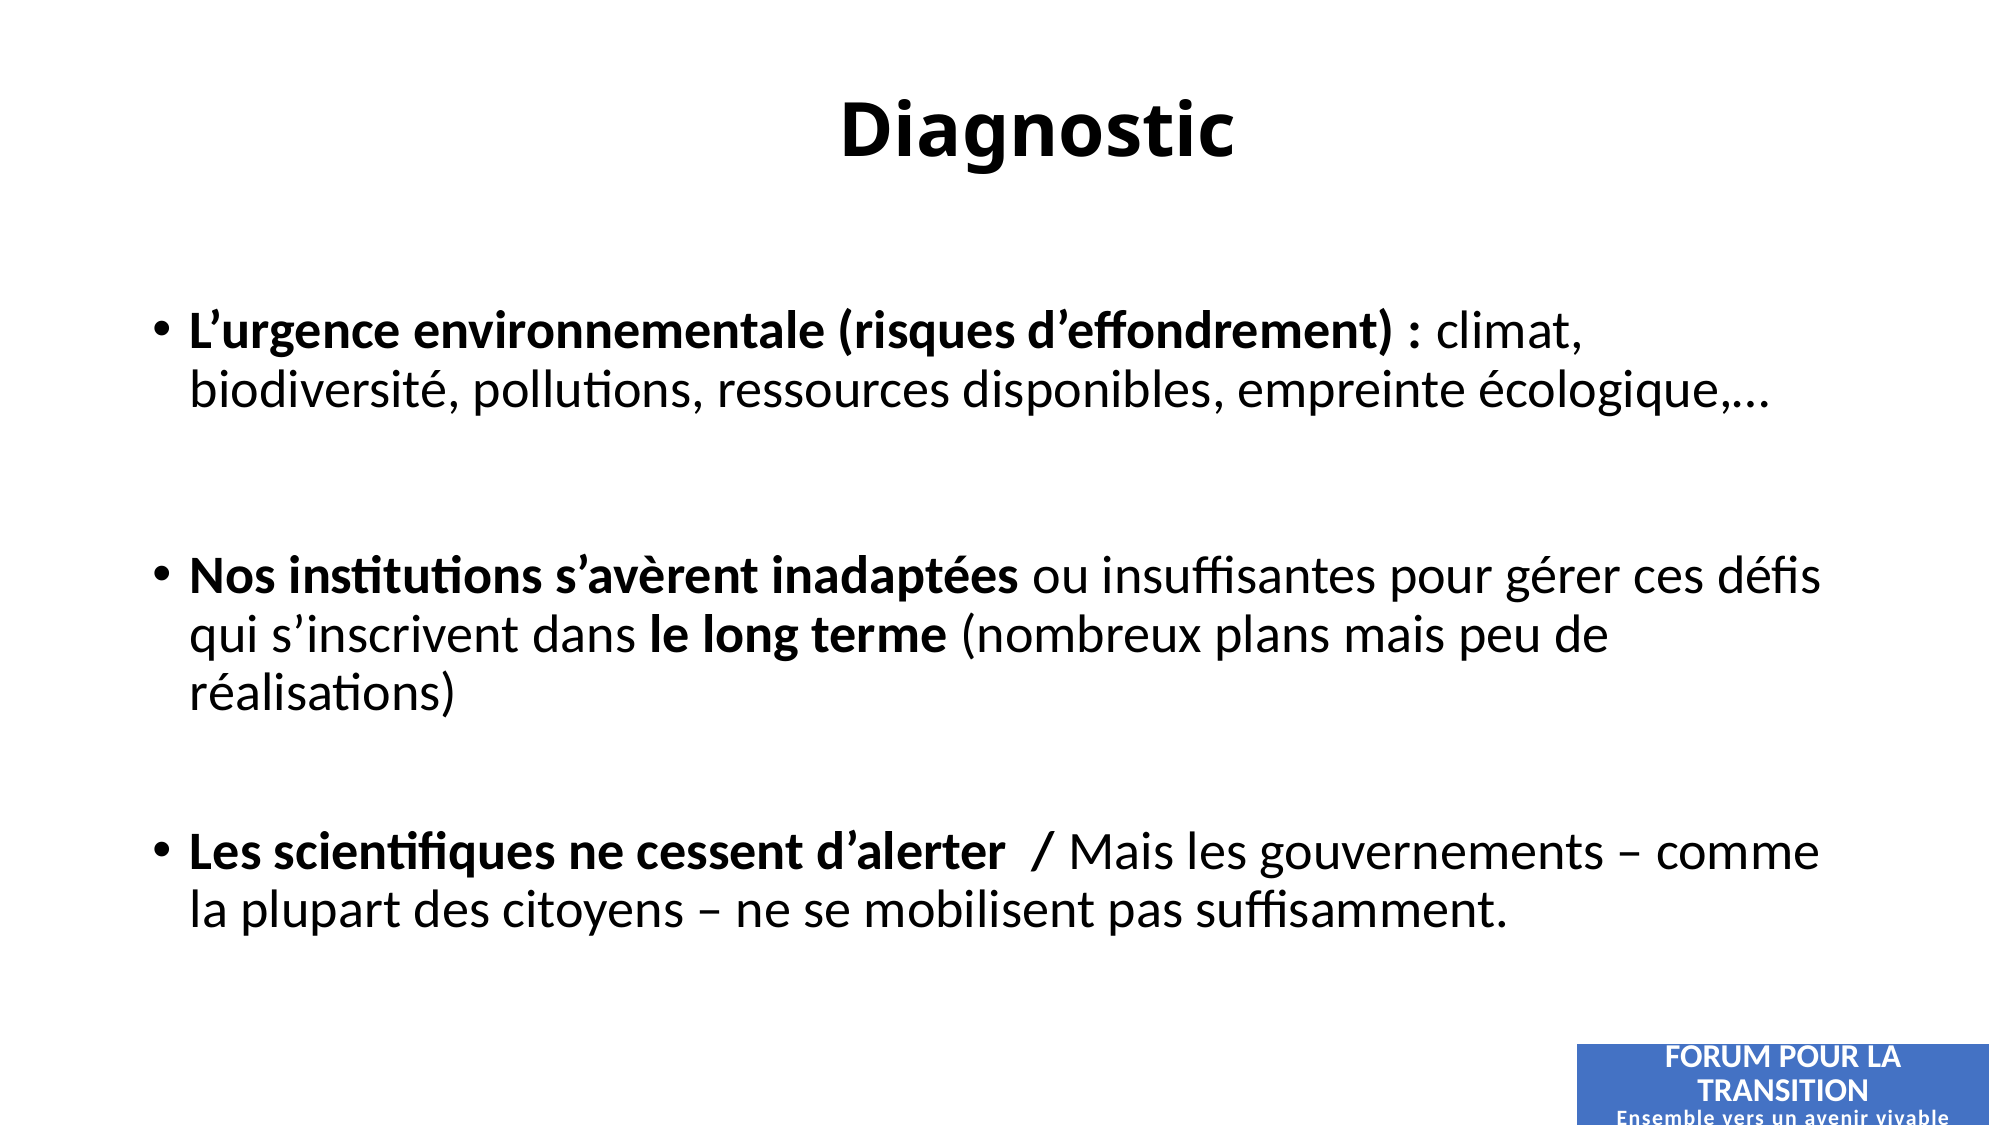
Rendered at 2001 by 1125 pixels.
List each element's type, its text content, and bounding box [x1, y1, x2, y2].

title Diagnostic [523, 59, 1410, 203]
list L’urgence environnementale (risques d’effondrement) : climat, biodiversité, pollutions, ressources disponibles, empreinte écologique,… Nos institutions s’avèrent inadaptées ou insuffisantes pour gérer ces défis qui s’inscrivent dans le long terme (nombreux plans mais peu de réalisations) Les scientifiques ne cessent d’alerter / Mais les gouvernements – comme la plupart des citoyens – ne se mobilisent pas suffisamment. [137, 203, 1863, 1066]
